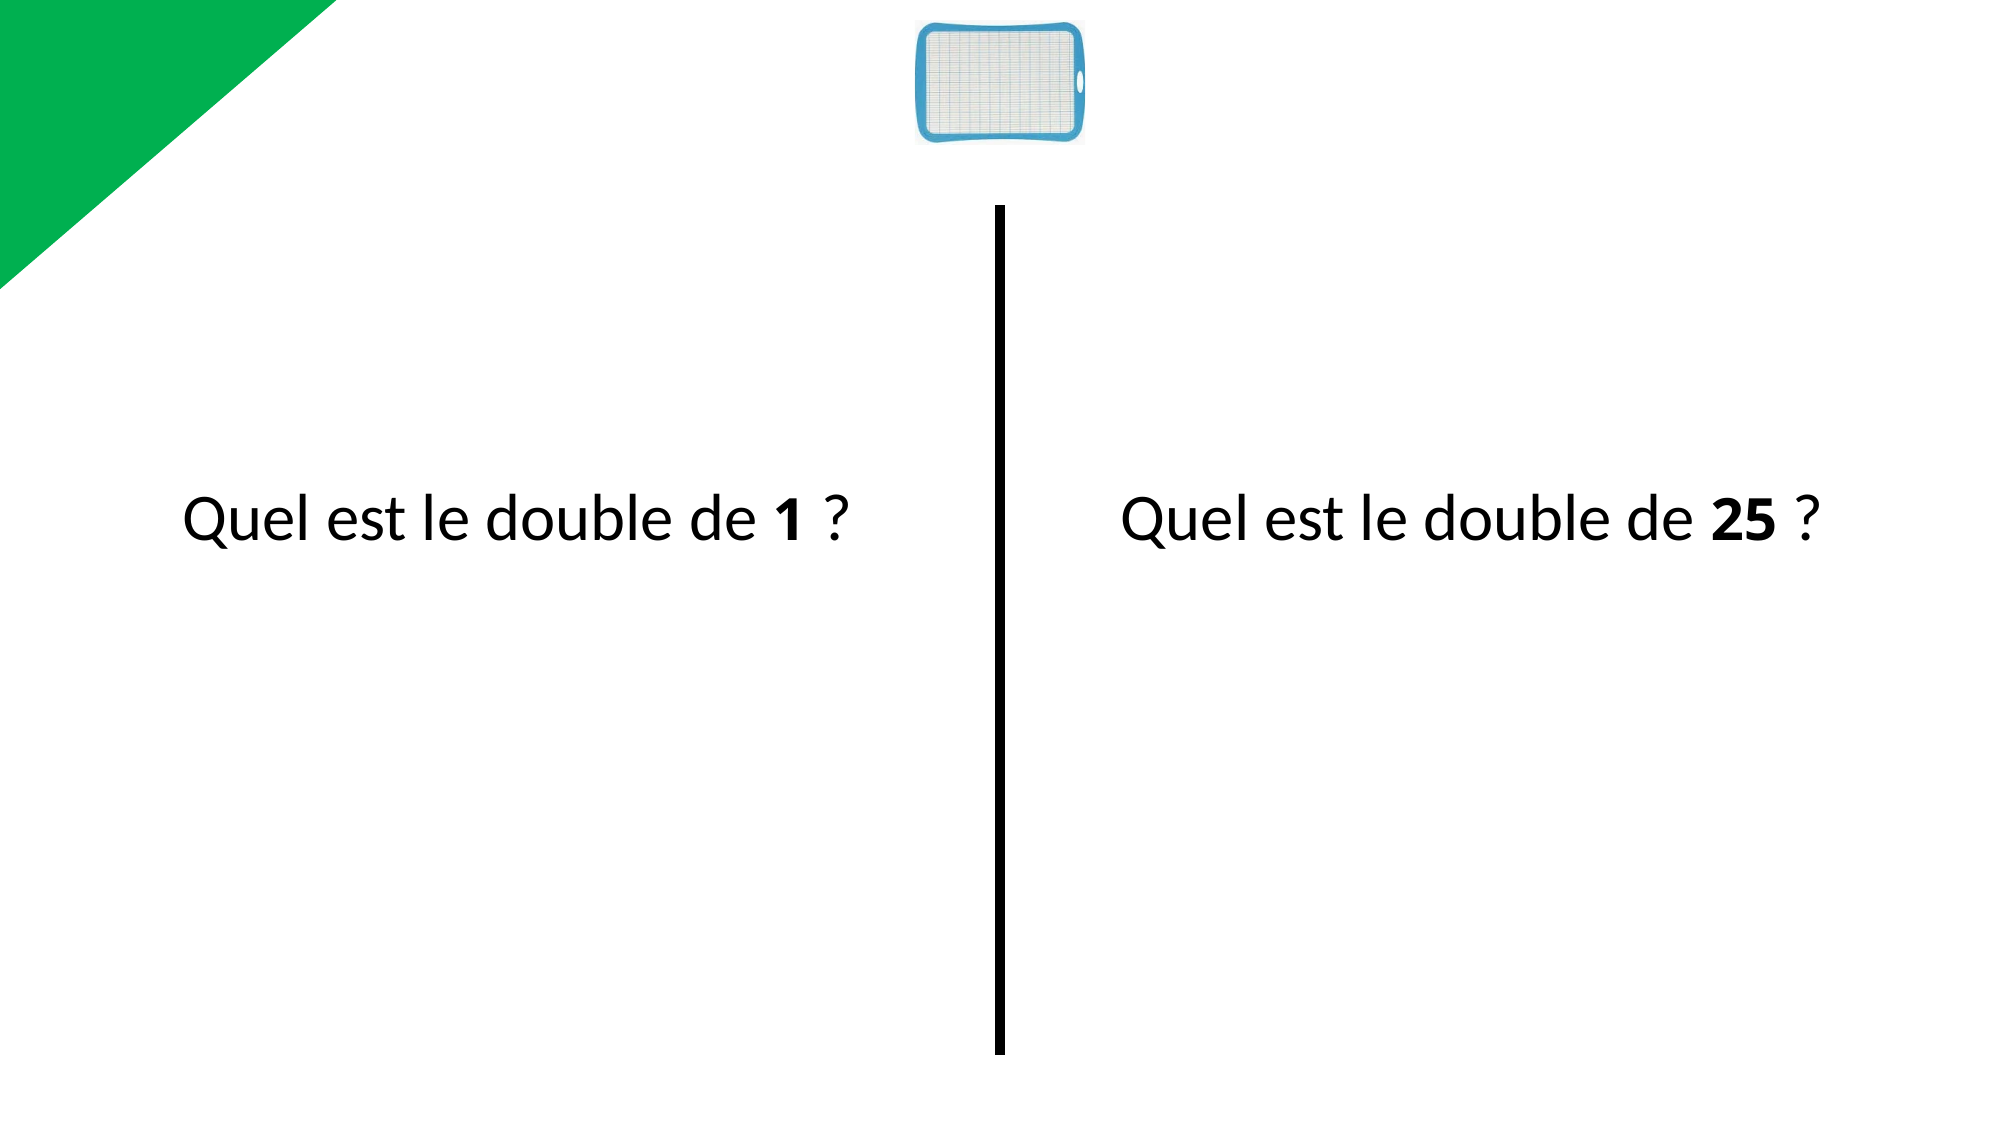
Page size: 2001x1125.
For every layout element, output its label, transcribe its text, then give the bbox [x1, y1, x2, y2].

text_box Quel est le double de 25 ? [1106, 466, 1864, 562]
picture [914, 20, 1086, 145]
text_box [0, 0, 337, 290]
text_box Quel est le double de 1 ? [168, 466, 894, 562]
